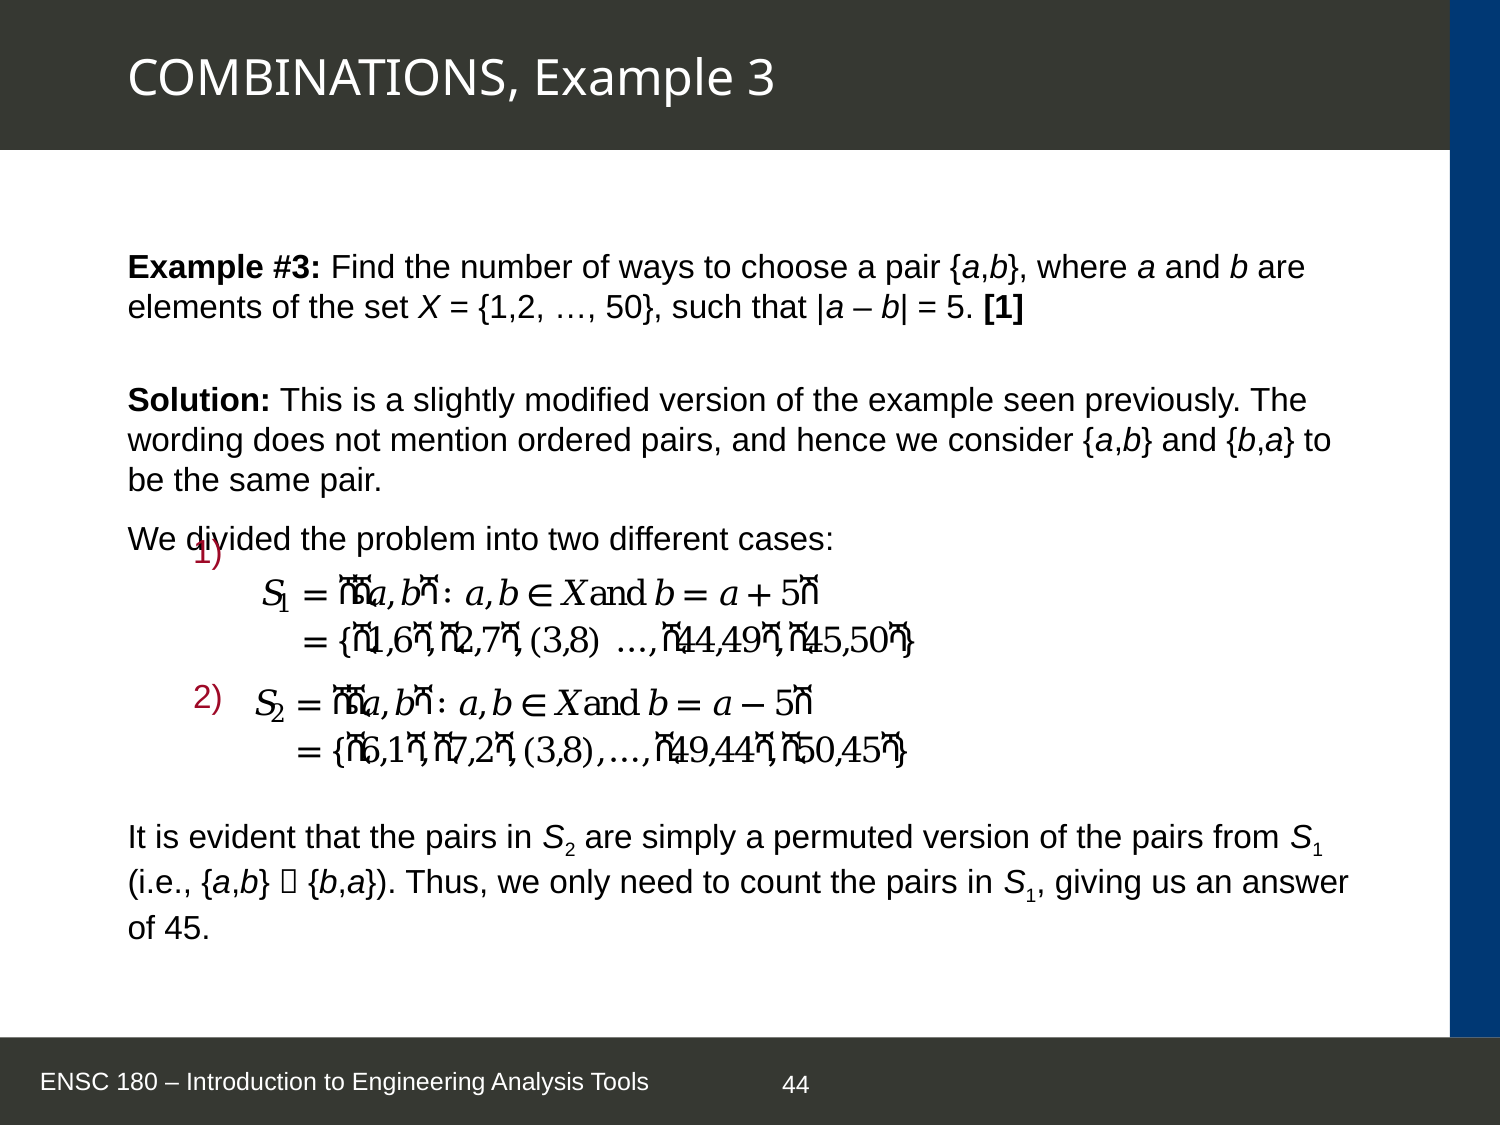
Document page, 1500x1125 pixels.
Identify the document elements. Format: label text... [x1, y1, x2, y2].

list Example #3: Find the number of ways to choose a pair {a,b}, where a and b are elements of the set X = {1,2, …, 50}, such that |a – b| = 5. [1] Solution: This is a slightly modified version of the example seen previously. The wording does not mention ordered pairs, and hence we consider {a,b} and {b,a} to be the same pair. We divided the problem into two different cases: It is evident that the pairs in S2 are simply a permuted version of the pairs from S1 (i.e., {a,b}  {b,a}). Thus, we only need to count the pairs in S1, giving us an answer of 45. [112, 237, 1388, 1029]
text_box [124, 572, 1034, 698]
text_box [160, 682, 985, 808]
footer ENSC 180 – Introduction to Engineering Analysis Tools [24, 1057, 740, 1113]
title COMBINATIONS, Example 3 [112, 37, 1450, 138]
